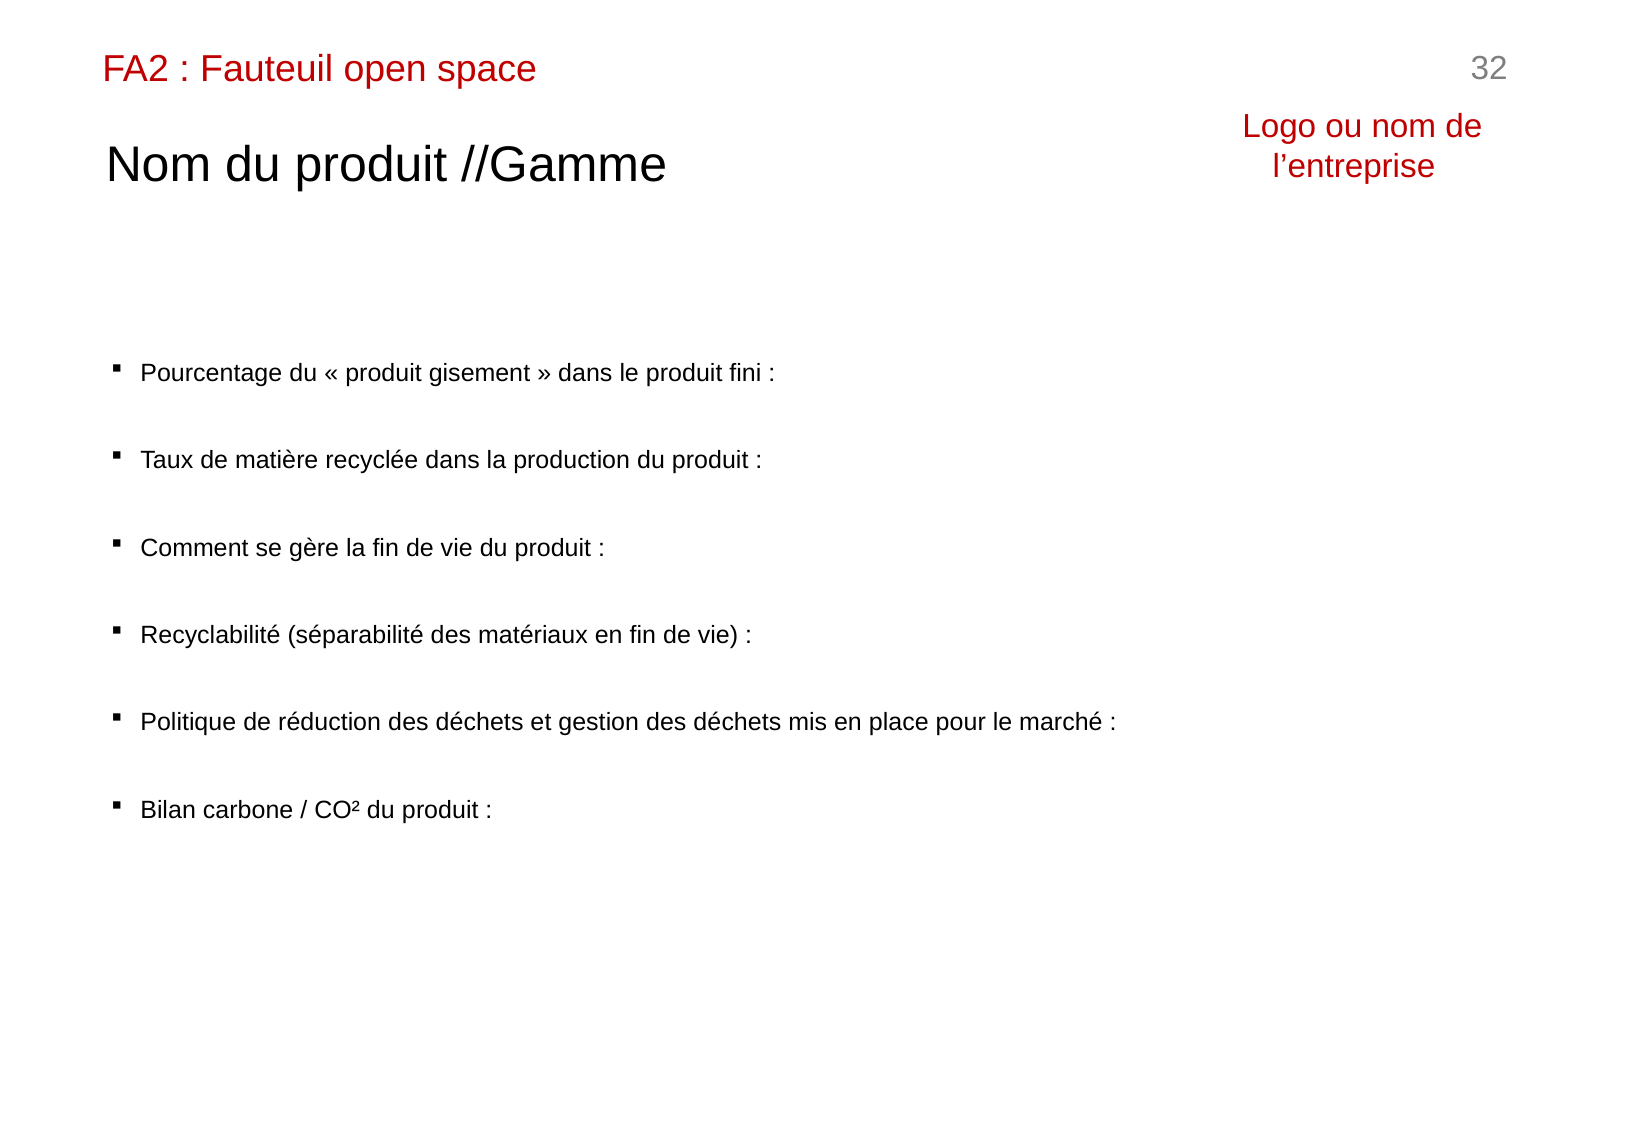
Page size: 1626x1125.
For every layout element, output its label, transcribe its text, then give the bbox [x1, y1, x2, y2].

title FA2 : Fauteuil open space [102, 19, 1426, 109]
list Nom du produit //Gamme [91, 109, 1523, 215]
text_box Pourcentage du « produit gisement » dans le produit fini : Taux de matière recyclée dans la production du produit : Comment se gère la fin de vie du produit : Recyclabilité (séparabilité des matériaux en fin de vie) : Politique de réduction des déchets et gestion des déchets mis en place pour le marché : Bilan carbone / CO² du produit : [81, 304, 1333, 1067]
slide_number 32 [1426, 19, 1523, 91]
text_box Logo ou nom de l’entreprise [1141, 91, 1567, 197]
